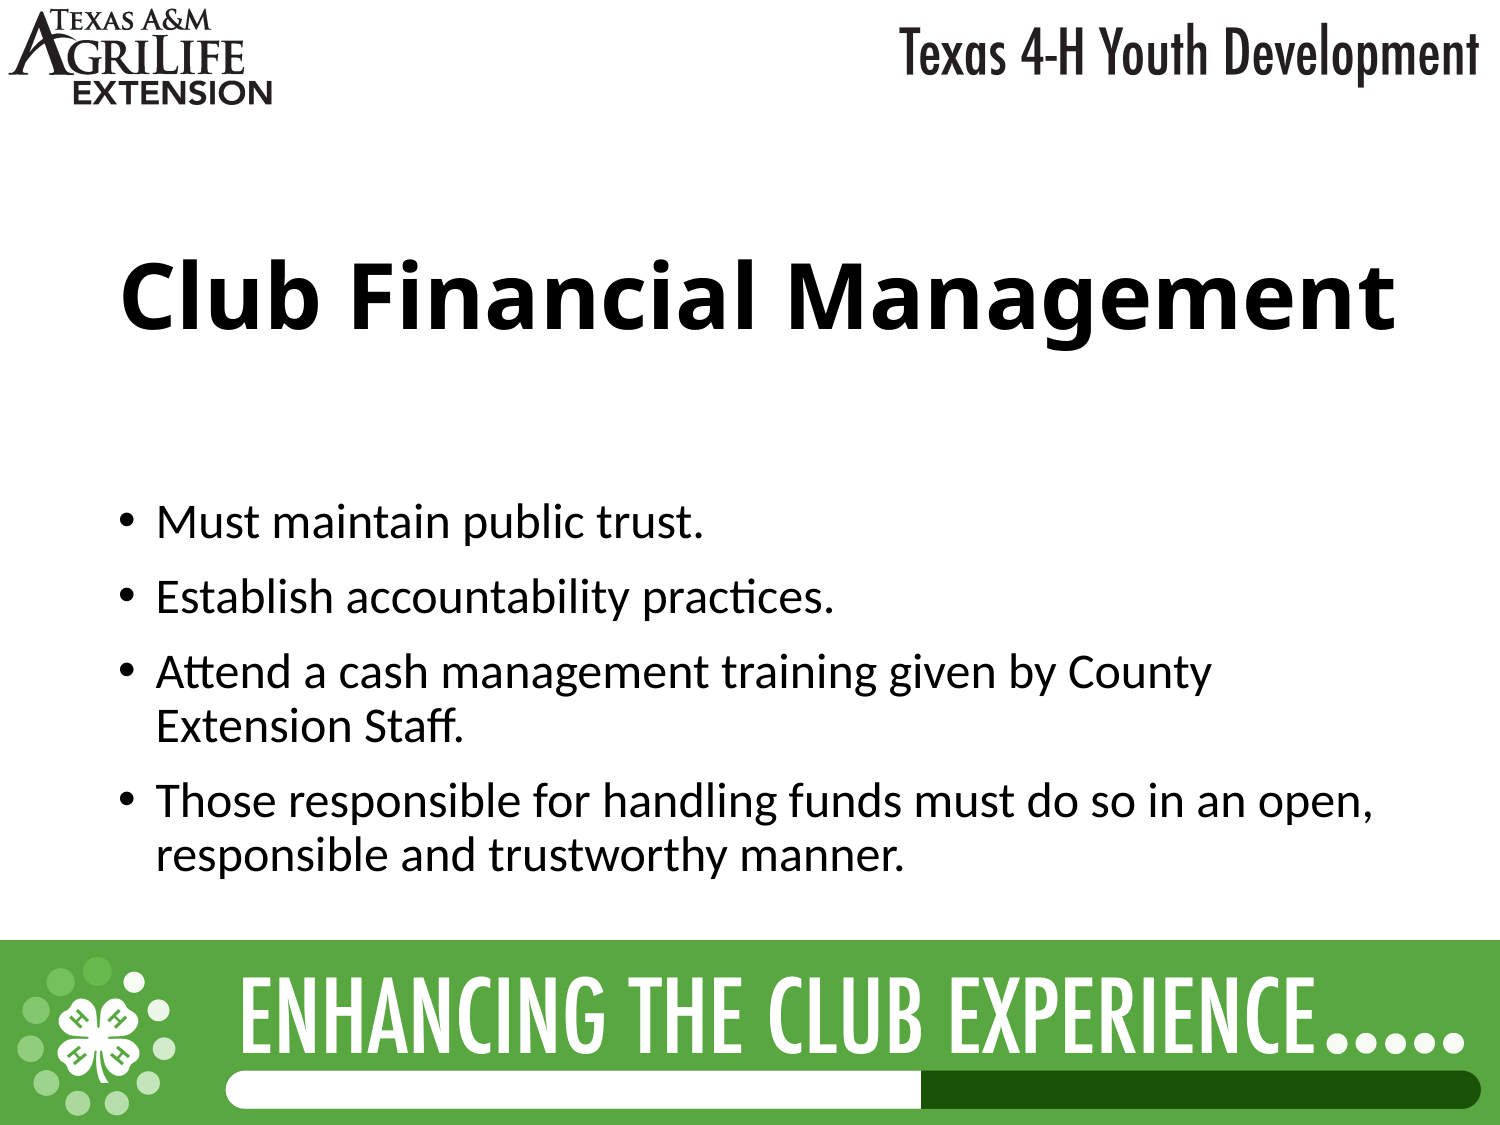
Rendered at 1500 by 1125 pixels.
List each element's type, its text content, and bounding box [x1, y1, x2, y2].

title Club Financial Management [103, 190, 1483, 409]
list Must maintain public trust. Establish accountability practices. Attend a cash management training given by County Extension Staff. Those responsible for handling funds must do so in an open, responsible and trustworthy manner. [103, 487, 1397, 934]
picture [0, 0, 1500, 1125]
